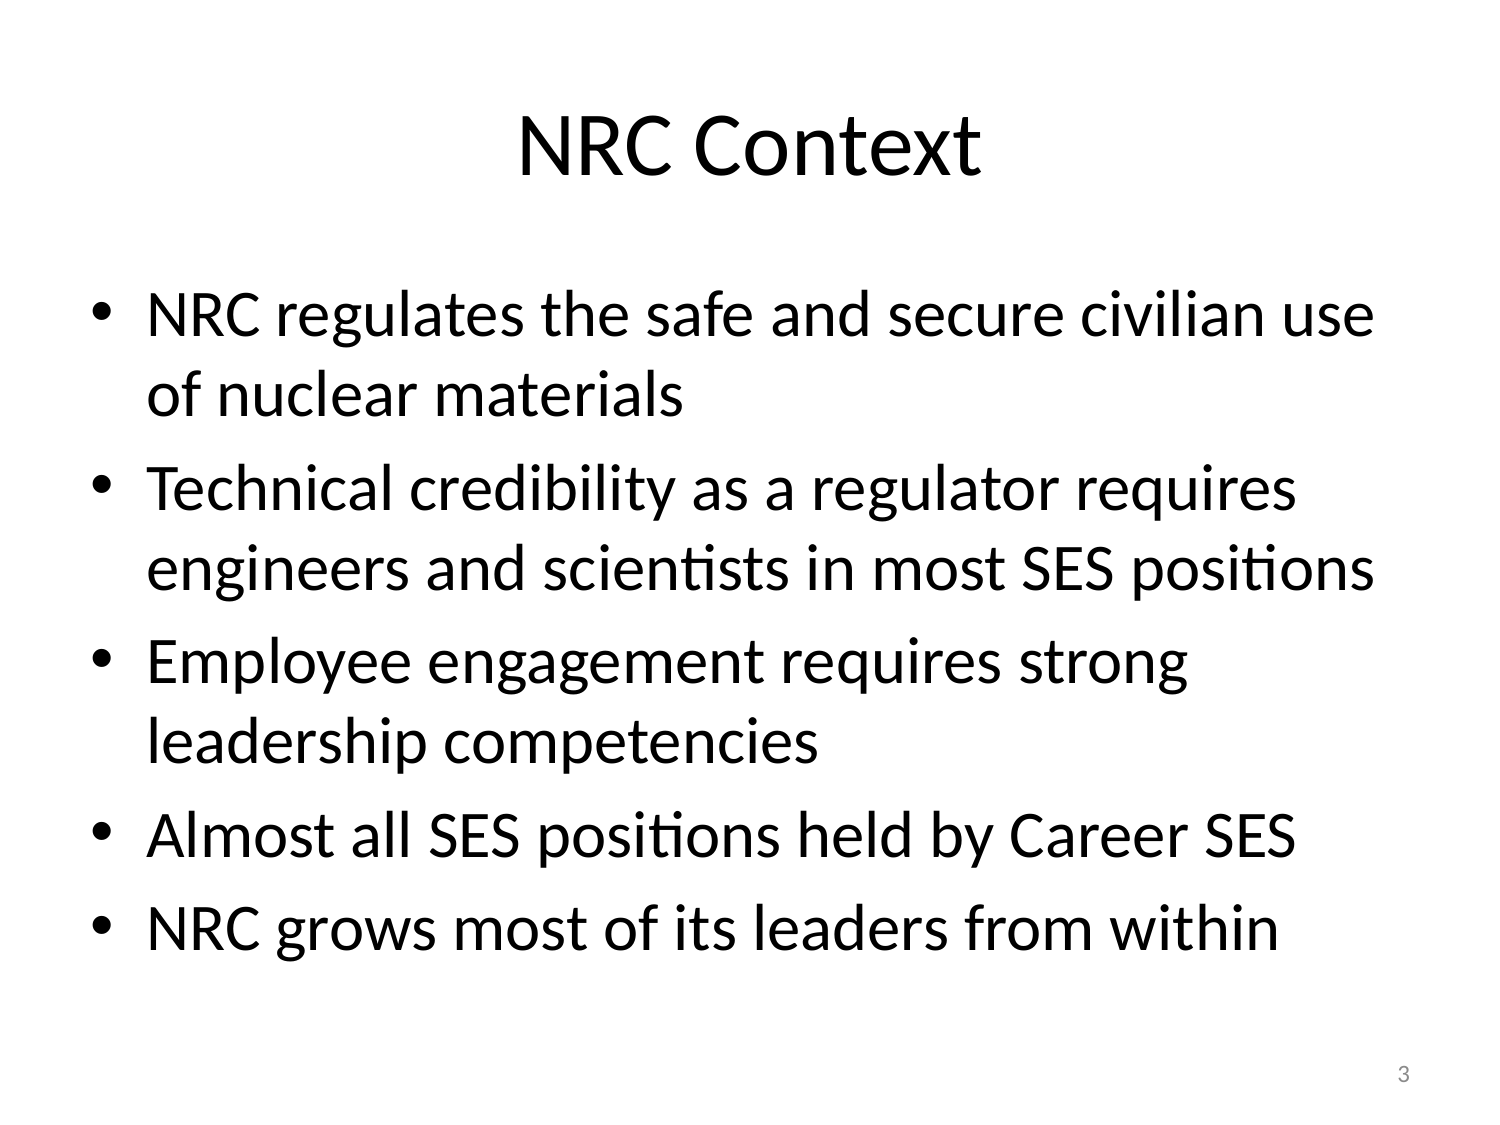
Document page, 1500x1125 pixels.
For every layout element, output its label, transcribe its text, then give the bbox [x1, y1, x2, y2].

slide_number 2 [1074, 1042, 1425, 1103]
title NRC Context [75, 45, 1425, 233]
list NRC regulates the safe and secure civilian use of nuclear materials Technical credibility as a regulator requires engineers and scientists in most SES positions Employee engagement requires strong leadership competencies Almost all SES positions held by Career SES NRC grows most of its leaders from within [75, 262, 1425, 1005]
